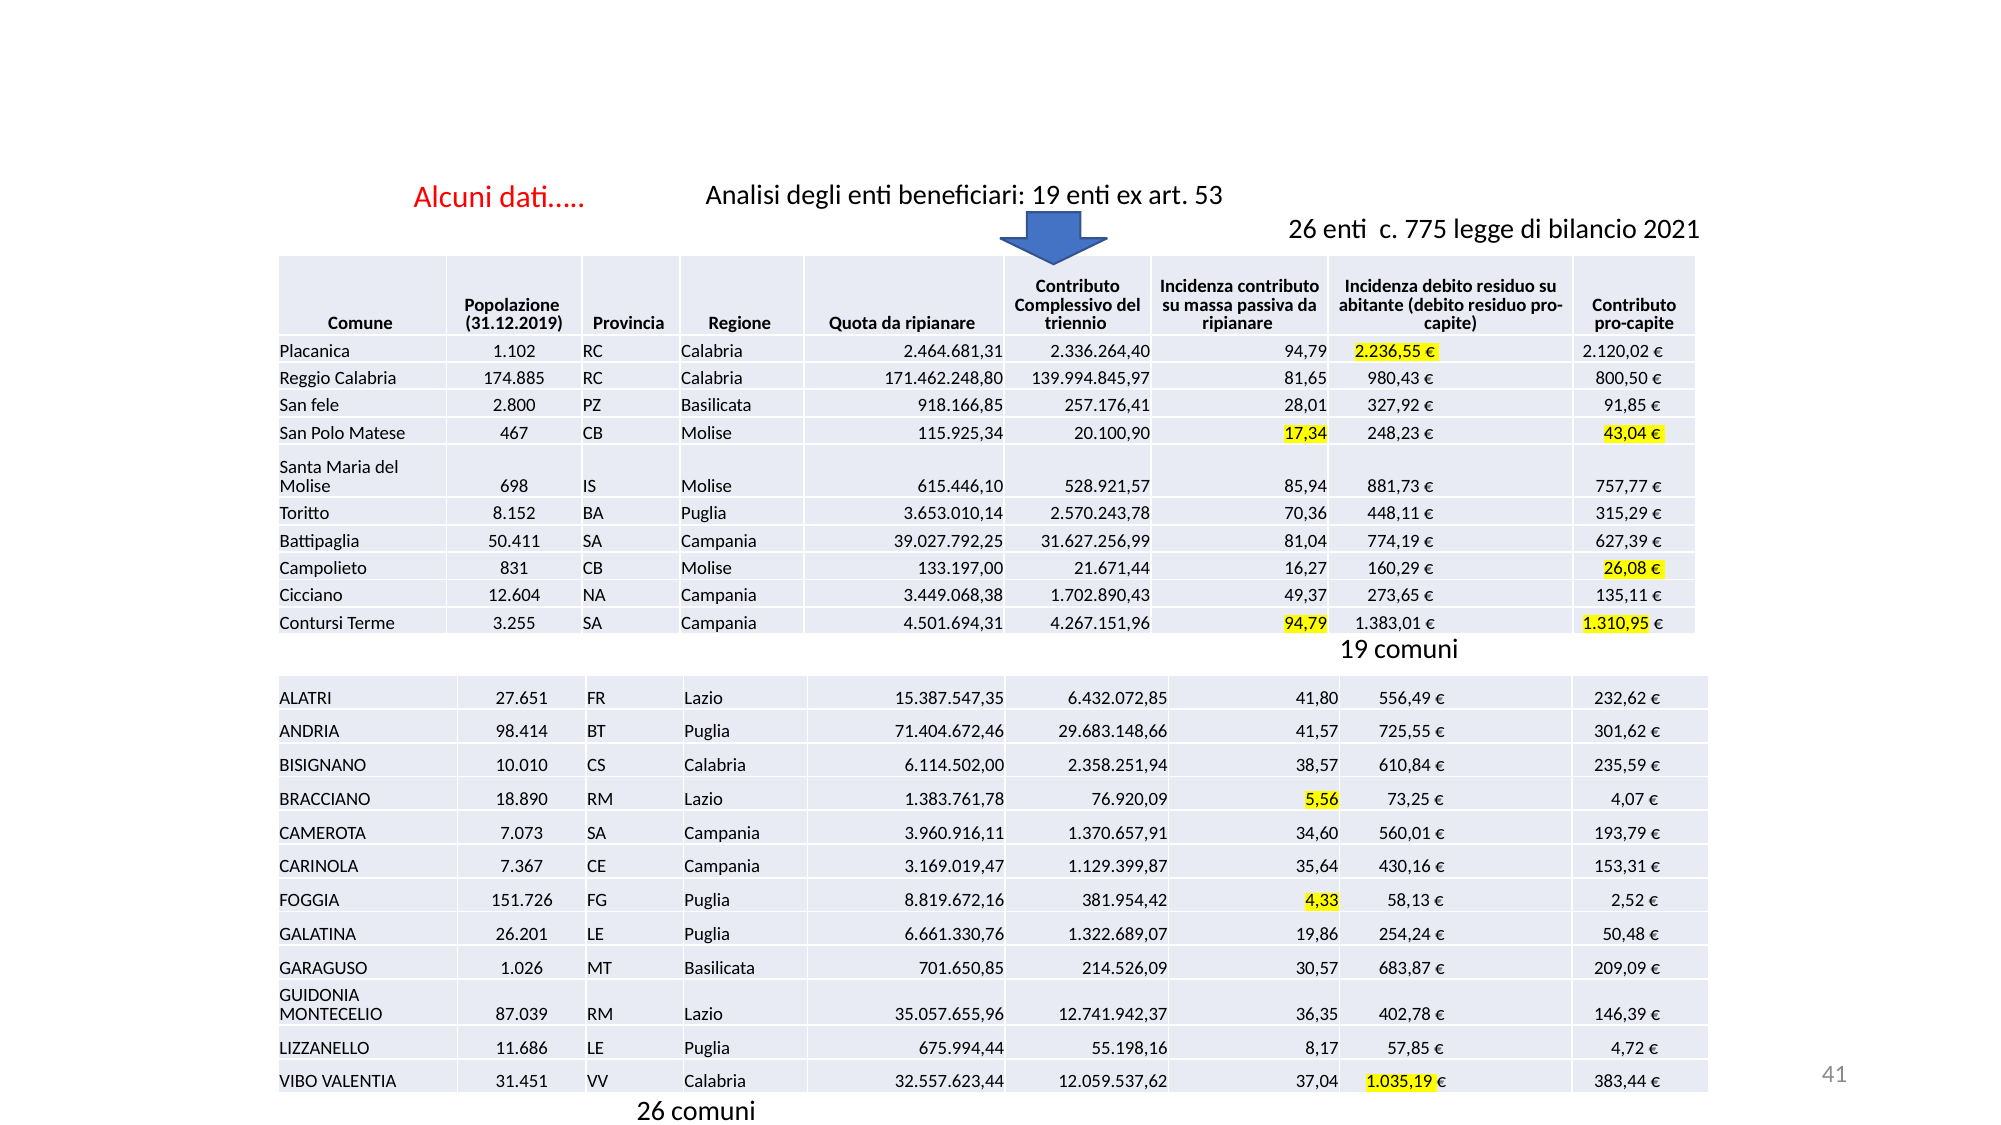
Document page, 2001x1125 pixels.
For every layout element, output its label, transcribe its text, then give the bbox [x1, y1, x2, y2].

table_cell 3.960.916,11 [808, 811, 1004, 843]
table_cell 57,85 € [1340, 1026, 1571, 1058]
text_box 26 comuni [621, 1084, 857, 1125]
text_box Alcuni dati….. [399, 168, 690, 222]
table_cell 28,01 [1152, 390, 1327, 416]
table_cell 8.152 [447, 498, 581, 524]
table_header Incidenza contributo su massa passiva da ripianare [1152, 256, 1327, 334]
table_cell Calabria [684, 1060, 807, 1084]
table_cell Contursi Terme [279, 608, 446, 633]
table_cell 49,37 [1152, 580, 1327, 606]
table_cell GALATINA [279, 912, 457, 944]
table_cell 301,62 € [1573, 710, 1708, 742]
table_cell 38,57 [1169, 744, 1339, 776]
table_cell San fele [279, 390, 446, 416]
table_cell 10.010 [458, 744, 585, 776]
table_cell 1.383,01 € [1329, 608, 1572, 633]
table_cell SA [583, 526, 679, 551]
table_cell 36,35 [1169, 980, 1339, 1024]
table_header Regione [681, 256, 803, 334]
table_cell 774,19 € [1329, 526, 1572, 551]
table_cell Campania [681, 608, 803, 633]
table_cell 94,79 [1152, 608, 1327, 633]
table_cell 21.671,44 [1005, 553, 1150, 579]
table_cell CB [583, 418, 679, 443]
table_cell 171.462.248,80 [805, 363, 1003, 388]
table_cell 1.035,19 € [1340, 1060, 1571, 1092]
table_cell 26,08 € [1574, 553, 1695, 579]
table_cell Lazio [684, 777, 807, 809]
table_cell RM [587, 777, 683, 809]
table_header ALATRI [279, 676, 457, 708]
table_cell 85,94 [1152, 445, 1327, 496]
table_cell Calabria [681, 336, 803, 361]
table_cell 725,55 € [1340, 710, 1571, 742]
table_header Contributo Complessivo del triennio [1005, 256, 1150, 334]
table_cell 7.073 [458, 811, 585, 843]
table_cell 2.236,55 € [1329, 336, 1572, 361]
table_cell ANDRIA [279, 710, 457, 742]
table_cell Campania [684, 811, 807, 843]
table_cell Reggio Calabria [279, 363, 446, 388]
table_cell 26.201 [458, 912, 585, 944]
table_cell 2.336.264,40 [1005, 336, 1150, 361]
table_cell 918.166,85 [805, 390, 1003, 416]
table_cell 2.570.243,78 [1005, 498, 1150, 524]
text_box 19 comuni [1324, 623, 1560, 672]
table_cell 1.322.689,07 [1006, 912, 1168, 944]
table_cell 3.449.068,38 [805, 580, 1003, 606]
table_cell 11.686 [458, 1026, 585, 1058]
table_cell 7.367 [458, 845, 585, 877]
table_cell 4,07 € [1573, 777, 1708, 809]
table_cell 430,16 € [1340, 845, 1571, 877]
table_cell Calabria [681, 363, 803, 388]
table_cell 73,25 € [1340, 777, 1571, 809]
table_cell 70,36 [1152, 498, 1327, 524]
table_cell 1.129.399,87 [1006, 845, 1168, 877]
table_cell 94,79 [1152, 336, 1327, 361]
table_cell 146,39 € [1573, 980, 1708, 1024]
table_cell 16,27 [1152, 553, 1327, 579]
table_cell San Polo Matese [279, 418, 446, 443]
table_cell GARAGUSO [279, 946, 457, 978]
table_cell 8.819.672,16 [808, 879, 1004, 911]
table_cell LIZZANELLO [279, 1026, 457, 1058]
table_cell Puglia [681, 498, 803, 524]
text_box [999, 211, 1108, 266]
table_cell 151.726 [458, 879, 585, 911]
table_cell 17,34 [1152, 418, 1327, 443]
table_cell 29.683.148,66 [1006, 710, 1168, 742]
table_cell 98.414 [458, 710, 585, 742]
table_cell 5,56 [1169, 777, 1339, 809]
table_cell CS [587, 744, 683, 776]
table_cell Toritto [279, 498, 446, 524]
table_cell FOGGIA [279, 879, 457, 911]
table_header 15.387.547,35 [808, 676, 1004, 708]
table_cell 383,44 € [1573, 1060, 1708, 1092]
table_cell 3.169.019,47 [808, 845, 1004, 877]
table_cell Puglia [684, 1026, 807, 1058]
table_cell 8,17 [1169, 1026, 1339, 1058]
table_cell BRACCIANO [279, 777, 457, 809]
table_cell 4.267.151,96 [1005, 608, 1150, 633]
table_header Popolazione (31.12.2019) [447, 256, 581, 334]
table_cell 1.026 [458, 946, 585, 978]
table_cell BISIGNANO [279, 744, 457, 776]
table_cell Puglia [684, 710, 807, 742]
table_cell CAMEROTA [279, 811, 457, 843]
table_cell 3.255 [447, 608, 581, 633]
table_cell 1.370.657,91 [1006, 811, 1168, 843]
table_cell LE [587, 1026, 683, 1058]
table_cell 81,65 [1152, 363, 1327, 388]
table_header 41,80 [1169, 676, 1339, 708]
table_cell Puglia [684, 912, 807, 944]
table_cell 55.198,16 [1006, 1026, 1168, 1058]
table_header Comune [279, 256, 446, 334]
table_header 6.432.072,85 [1006, 676, 1168, 708]
table_cell 2.464.681,31 [805, 336, 1003, 361]
table_cell 31.627.256,99 [1005, 526, 1150, 551]
table_cell 81,04 [1152, 526, 1327, 551]
table_cell PZ [583, 390, 679, 416]
table_cell 757,77 € [1574, 445, 1695, 496]
table_cell 37,04 [1169, 1060, 1339, 1092]
table_cell 50.411 [447, 526, 581, 551]
table_cell 139.994.845,97 [1005, 363, 1150, 388]
table_cell 881,73 € [1329, 445, 1572, 496]
table_cell Molise [681, 445, 803, 496]
table_cell 528.921,57 [1005, 445, 1150, 496]
table_cell CE [587, 845, 683, 877]
table_cell CARINOLA [279, 845, 457, 877]
table_cell 12.741.942,37 [1006, 980, 1168, 1024]
table_cell 3.653.010,14 [805, 498, 1003, 524]
table_cell 675.994,44 [808, 1026, 1004, 1058]
table_cell 214.526,09 [1006, 946, 1168, 978]
table_cell RC [583, 336, 679, 361]
table_cell Battipaglia [279, 526, 446, 551]
table_cell 87.039 [458, 980, 585, 1024]
table_cell 698 [447, 445, 581, 496]
table_cell 209,09 € [1573, 946, 1708, 978]
table_cell 12.604 [447, 580, 581, 606]
table_cell 2.120,02 € [1574, 336, 1695, 361]
table_cell 4,33 [1169, 879, 1339, 911]
table_cell Santa Maria del Molise [279, 445, 446, 496]
table_cell Puglia [684, 879, 807, 911]
table_cell 18.890 [458, 777, 585, 809]
table_header FR [587, 676, 683, 708]
table_cell 12.059.537,62 [1006, 1060, 1168, 1092]
table_cell 248,23 € [1329, 418, 1572, 443]
table_cell 19,86 [1169, 912, 1339, 944]
text_box Analisi degli enti beneficiari: 19 enti ex art. 53 26 enti c. 775 legge di bilancio 2021 [690, 168, 1722, 319]
table_cell 76.920,09 [1006, 777, 1168, 809]
table_cell 32.557.623,44 [808, 1060, 1004, 1092]
table_cell LE [587, 912, 683, 944]
table_cell Molise [681, 553, 803, 579]
table_cell MT [587, 946, 683, 978]
table_cell 4.501.694,31 [805, 608, 1003, 633]
table_cell Campania [684, 845, 807, 877]
table_cell 402,78 € [1340, 980, 1571, 1024]
table_cell 235,59 € [1573, 744, 1708, 776]
table_cell 615.446,10 [805, 445, 1003, 496]
table_cell 20.100,90 [1005, 418, 1150, 443]
table_cell CB [583, 553, 679, 579]
table_cell 31.451 [458, 1060, 585, 1092]
table_cell Basilicata [681, 390, 803, 416]
table_cell 6.114.502,00 [808, 744, 1004, 776]
table_cell 2.358.251,94 [1006, 744, 1168, 776]
slide_number 42 [1412, 1042, 1863, 1103]
table_cell Campania [681, 580, 803, 606]
table_header Lazio [684, 676, 807, 708]
table_header Contributo pro-capite [1574, 256, 1695, 334]
table_cell 980,43 € [1329, 363, 1572, 388]
table_cell RC [583, 363, 679, 388]
table_cell Placanica [279, 336, 446, 361]
table_cell Molise [681, 418, 803, 443]
table_cell RM [587, 980, 683, 1024]
table_cell 153,31 € [1573, 845, 1708, 877]
table_cell 257.176,41 [1005, 390, 1150, 416]
table_cell 2.800 [447, 390, 581, 416]
table_cell 1.102 [447, 336, 581, 361]
table_cell 193,79 € [1573, 811, 1708, 843]
table_cell 43,04 € [1574, 418, 1695, 443]
table_cell 448,11 € [1329, 498, 1572, 524]
table_cell Calabria [684, 744, 807, 776]
table_cell 35.057.655,96 [808, 980, 1004, 1024]
table_cell 467 [447, 418, 581, 443]
table_header Quota da ripianare [805, 256, 1003, 334]
table_cell 800,50 € [1574, 363, 1695, 388]
table_header Incidenza debito residuo su abitante (debito residuo pro-capite) [1329, 256, 1572, 334]
table_cell FG [587, 879, 683, 911]
table_cell Campolieto [279, 553, 446, 579]
table_cell 701.650,85 [808, 946, 1004, 978]
table_cell 560,01 € [1340, 811, 1571, 843]
table_cell 34,60 [1169, 811, 1339, 843]
table_cell 39.027.792,25 [805, 526, 1003, 551]
table_cell 1.383.761,78 [808, 777, 1004, 809]
table_cell 273,65 € [1329, 580, 1572, 606]
table_cell 315,29 € [1574, 498, 1695, 524]
table_cell VV [587, 1060, 683, 1092]
table_cell 1.310,95 € [1574, 608, 1695, 633]
table_cell NA [583, 580, 679, 606]
table_cell 4,72 € [1573, 1026, 1708, 1058]
table_cell 71.404.672,46 [808, 710, 1004, 742]
table_cell 327,92 € [1329, 390, 1572, 416]
table_cell 381.954,42 [1006, 879, 1168, 911]
table_cell Basilicata [684, 946, 807, 978]
table_cell 627,39 € [1574, 526, 1695, 551]
table_cell SA [583, 608, 679, 633]
table_cell Lazio [684, 980, 807, 1024]
table_cell 1.702.890,43 [1005, 580, 1150, 606]
table_cell 2,52 € [1573, 879, 1708, 911]
table_cell Campania [681, 526, 803, 551]
table_cell 58,13 € [1340, 879, 1571, 911]
table_header Provincia [583, 256, 679, 334]
table_cell 135,11 € [1574, 580, 1695, 606]
table_cell 174.885 [447, 363, 581, 388]
table_cell 160,29 € [1329, 553, 1572, 579]
table_cell 831 [447, 553, 581, 579]
table_cell 41,57 [1169, 710, 1339, 742]
table_cell Cicciano [279, 580, 446, 606]
table_cell 115.925,34 [805, 418, 1003, 443]
table_cell 35,64 [1169, 845, 1339, 877]
table_cell 683,87 € [1340, 946, 1571, 978]
table_cell 133.197,00 [805, 553, 1003, 579]
table_cell VIBO VALENTIA [279, 1060, 457, 1092]
table_cell 254,24 € [1340, 912, 1571, 944]
table_header 556,49 € [1340, 676, 1571, 708]
table_cell 30,57 [1169, 946, 1339, 978]
table_cell 610,84 € [1340, 744, 1571, 776]
table_cell IS [583, 445, 679, 496]
table_cell BA [583, 498, 679, 524]
table_cell GUIDONIA MONTECELIO [279, 980, 457, 1024]
table_header 27.651 [458, 676, 585, 708]
table_cell SA [587, 811, 683, 843]
table_header 232,62 € [1573, 676, 1708, 708]
table_cell BT [587, 710, 683, 742]
table_cell 6.661.330,76 [808, 912, 1004, 944]
table_cell 91,85 € [1574, 390, 1695, 416]
table_cell 50,48 € [1573, 912, 1708, 944]
